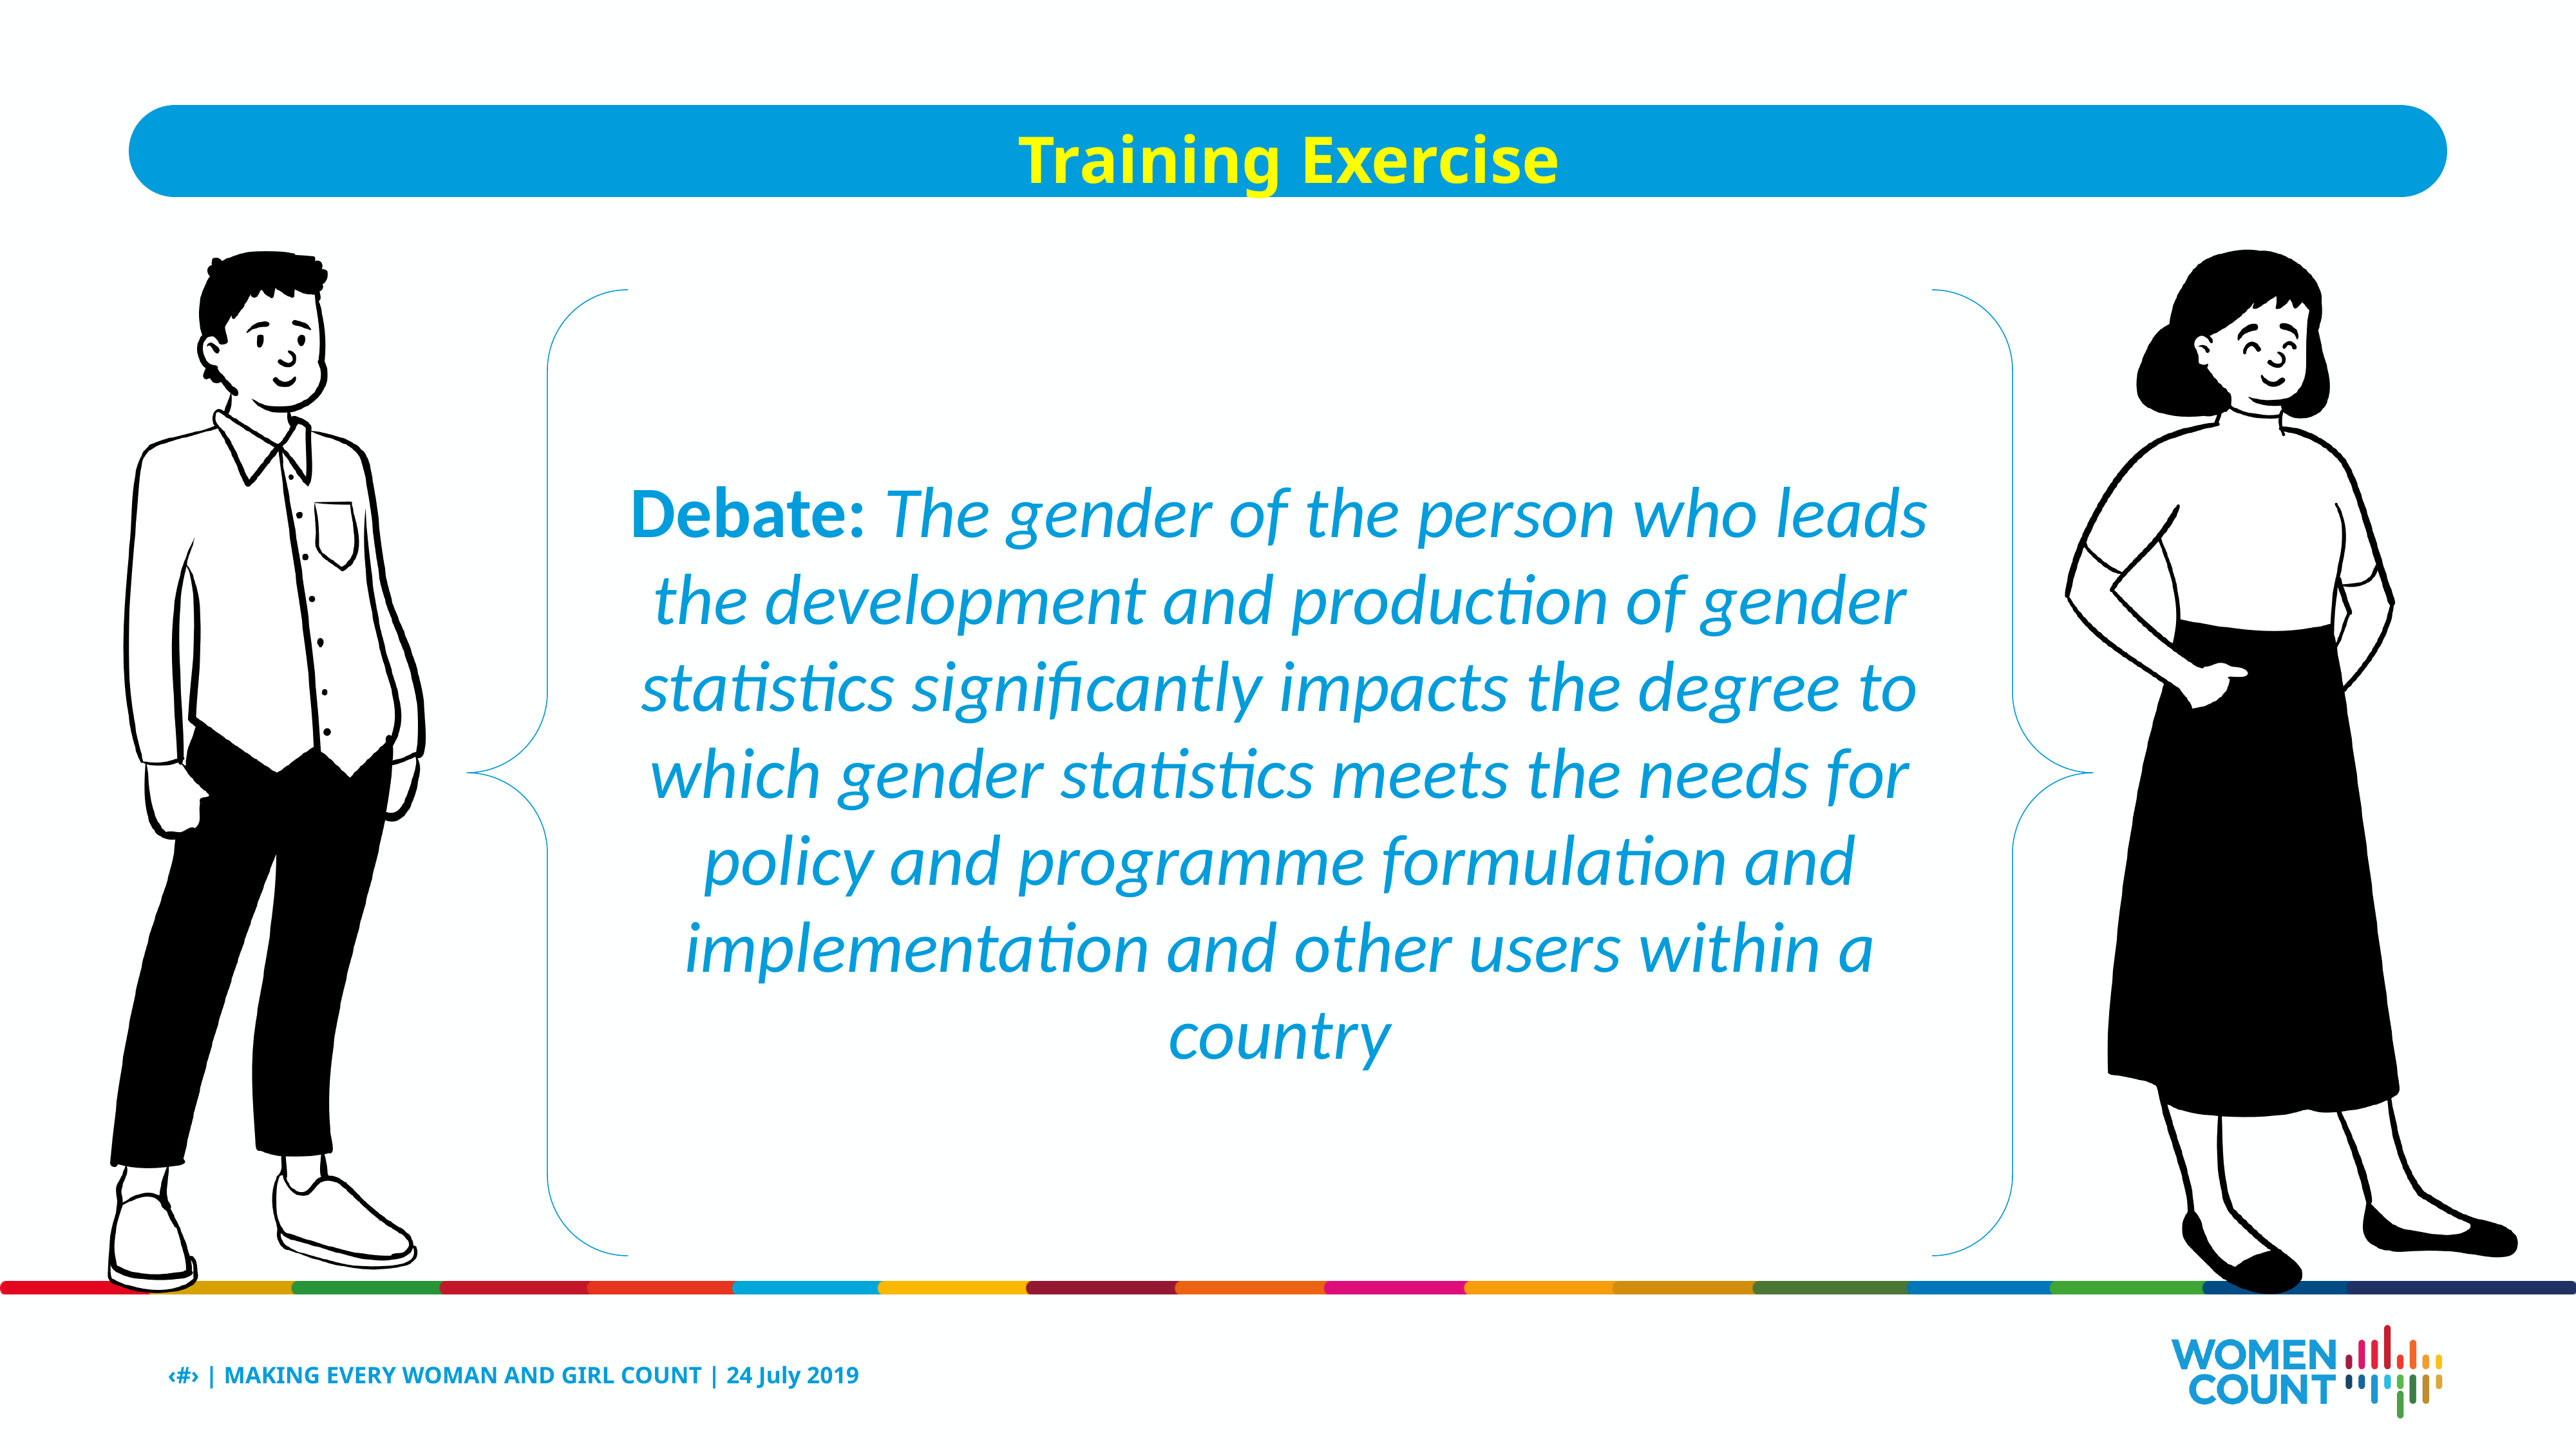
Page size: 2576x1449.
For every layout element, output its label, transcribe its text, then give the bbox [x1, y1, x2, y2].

picture [2052, 763, 2078, 782]
picture [2052, 239, 2527, 1304]
list Training Exercise [167, 119, 2411, 198]
picture [97, 239, 437, 1304]
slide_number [167, 1360, 1542, 1388]
text_box Debate: The gender of the person who leads the development and production of gender statistics significantly impacts the degree to which gender statistics meets the needs for policy and programme formulation and implementation and other users within a country [466, 289, 2050, 1256]
